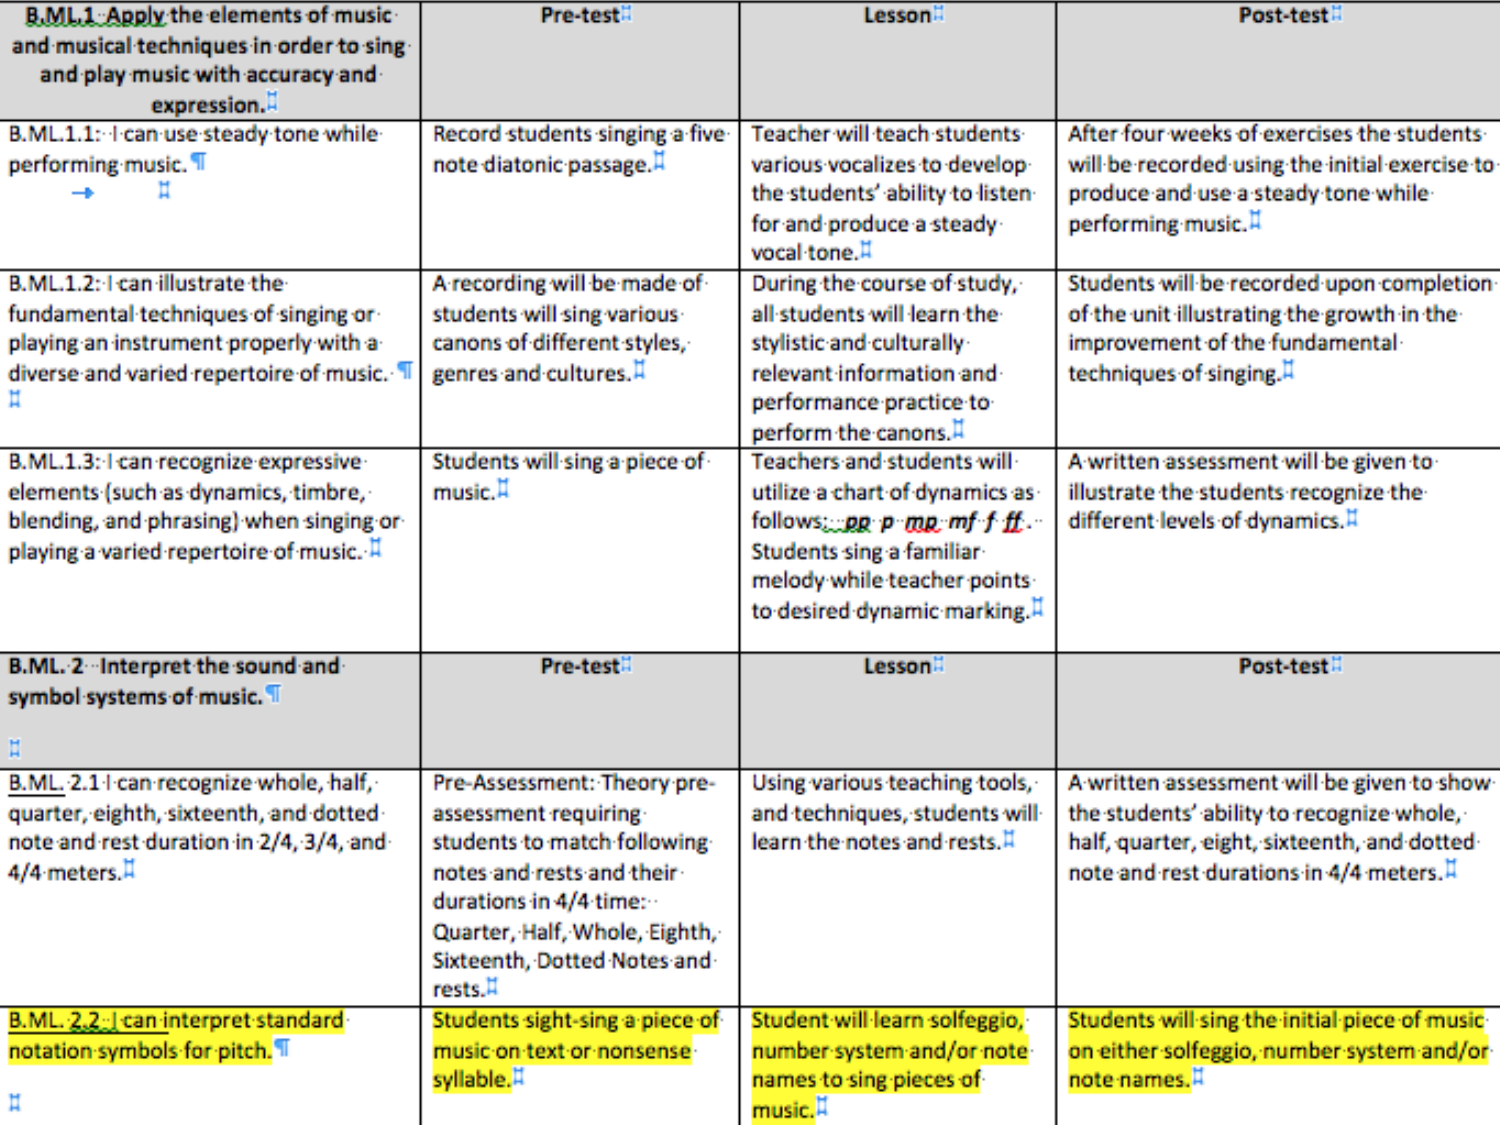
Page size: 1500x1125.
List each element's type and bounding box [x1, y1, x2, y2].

list [0, 0, 1500, 1125]
